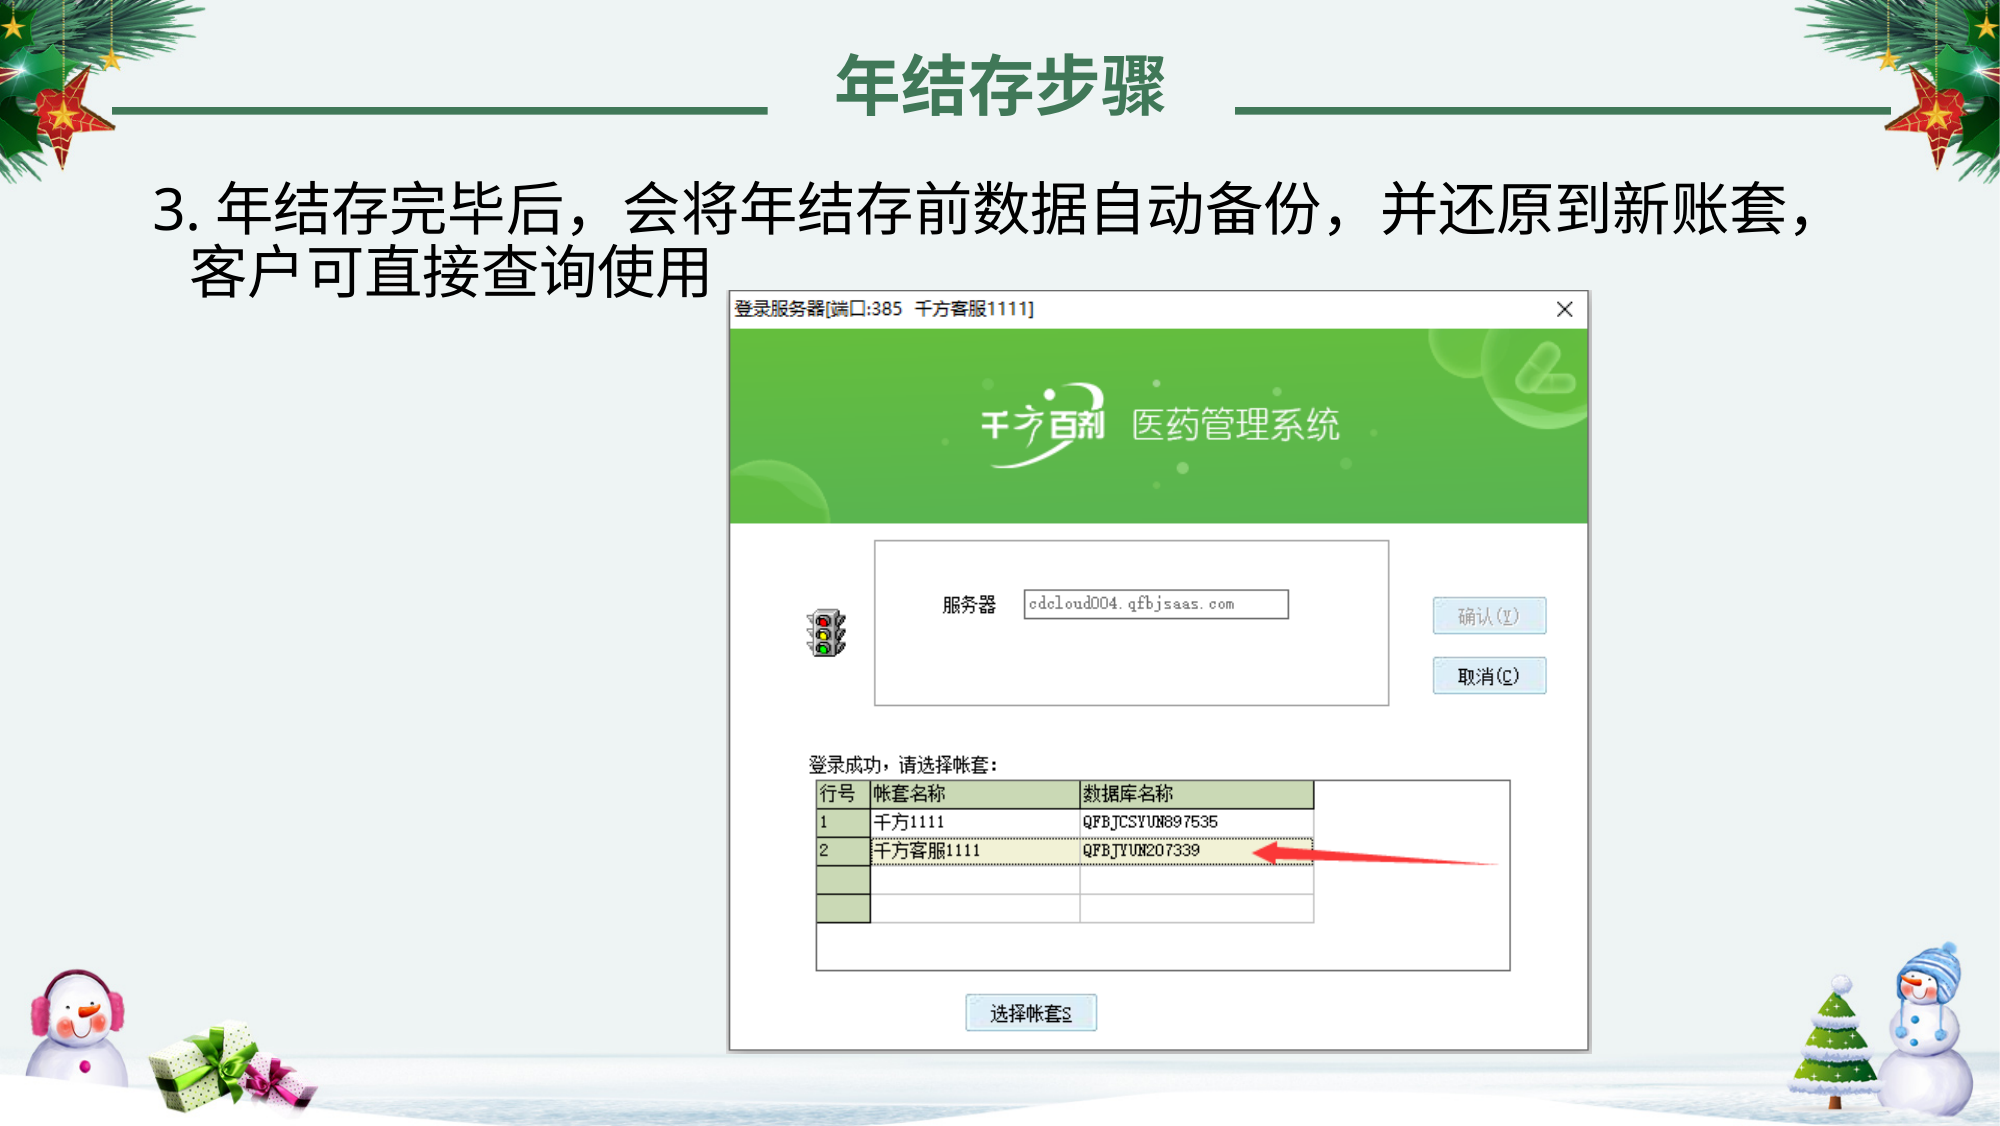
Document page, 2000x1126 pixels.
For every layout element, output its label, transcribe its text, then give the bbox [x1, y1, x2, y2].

list 3.年结存完毕后，会将年结存前数据自动备份，并还原到新账套，客户可直接查询使用 [137, 172, 1863, 1014]
picture [0, 0, 2000, 1126]
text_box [112, 43, 1891, 124]
